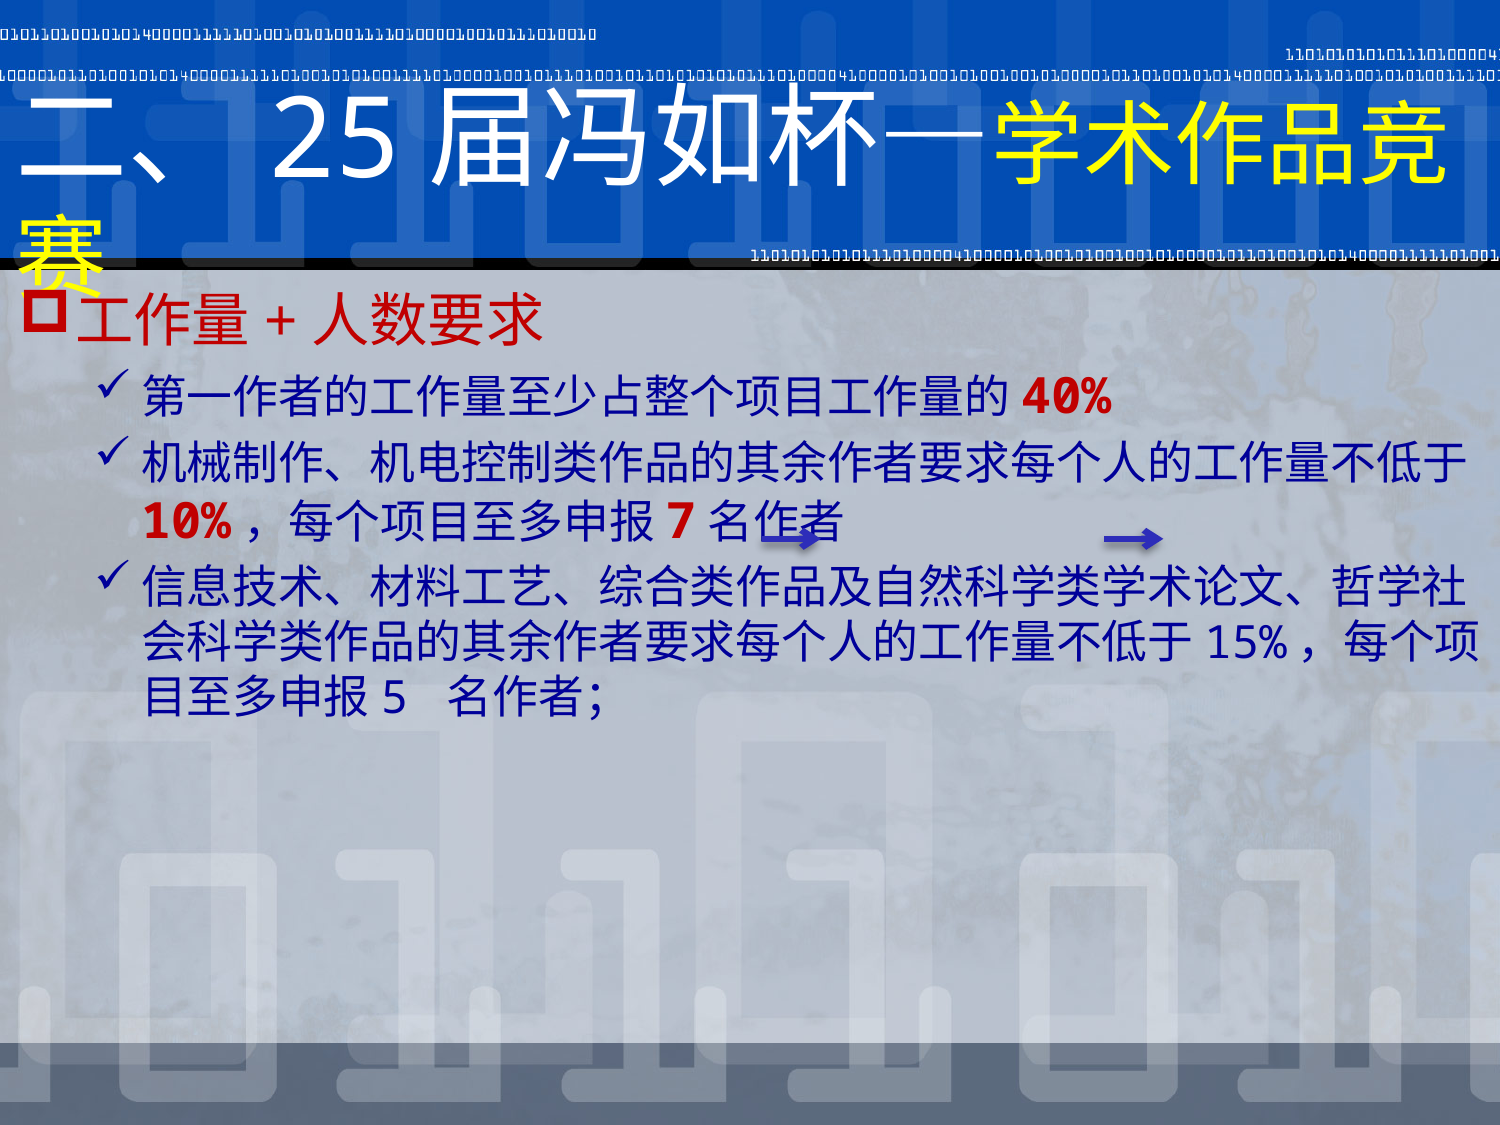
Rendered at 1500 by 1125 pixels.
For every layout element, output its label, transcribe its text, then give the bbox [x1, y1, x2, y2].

title 二、25届冯如杯—学术作品竞赛 [0, 137, 1500, 238]
text_box 工作量+人数要求 第一作者的工作量至少占整个项目工作量的40% 机械制作、机电控制类作品的其余作者要求每个人的工作量不低于10%，每个项目至多申报7名作者 信息技术、材料工艺、综合类作品及自然科学类学术论文、哲学社会科学类作品的其余作者要求每个人的工作量不低于15%，每个项目至多申报5 名作者； [4, 275, 1500, 1047]
picture [0, 238, 1500, 1125]
picture [0, 0, 1500, 137]
